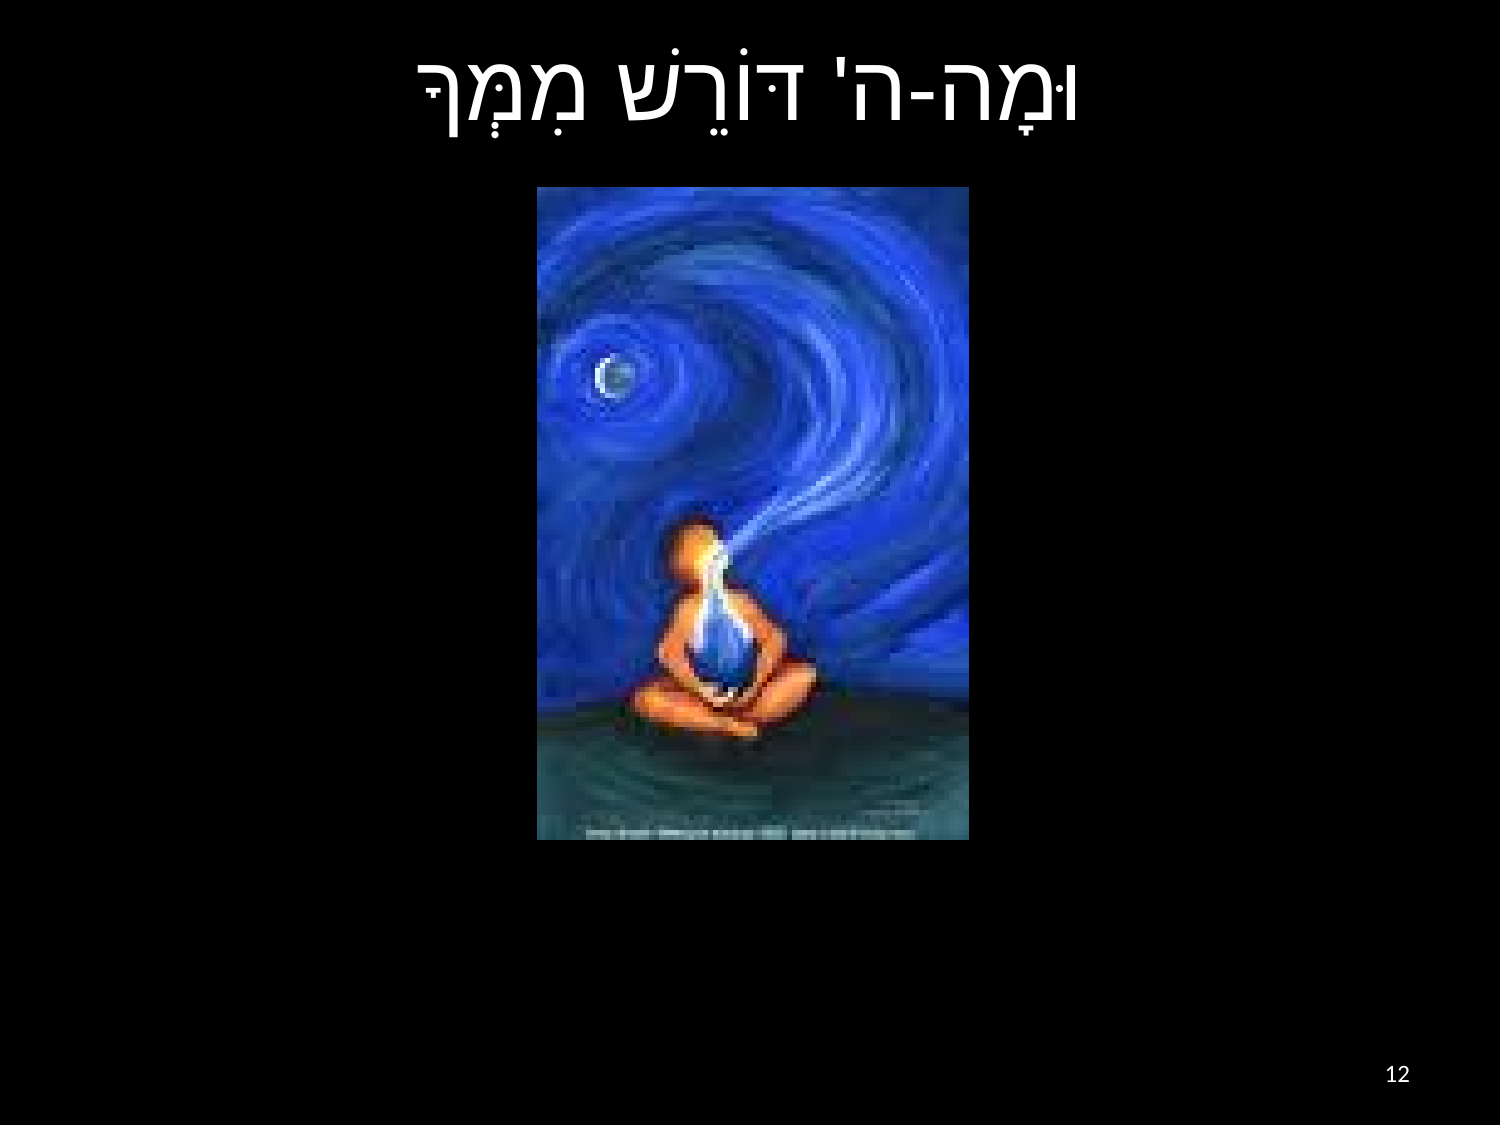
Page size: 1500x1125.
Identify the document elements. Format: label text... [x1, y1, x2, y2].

picture [537, 187, 970, 840]
title וּמָה-ה' דּוֹרֵשׁ מִמְּךָ [74, 44, 1426, 233]
slide_number 12 [1074, 1042, 1425, 1103]
